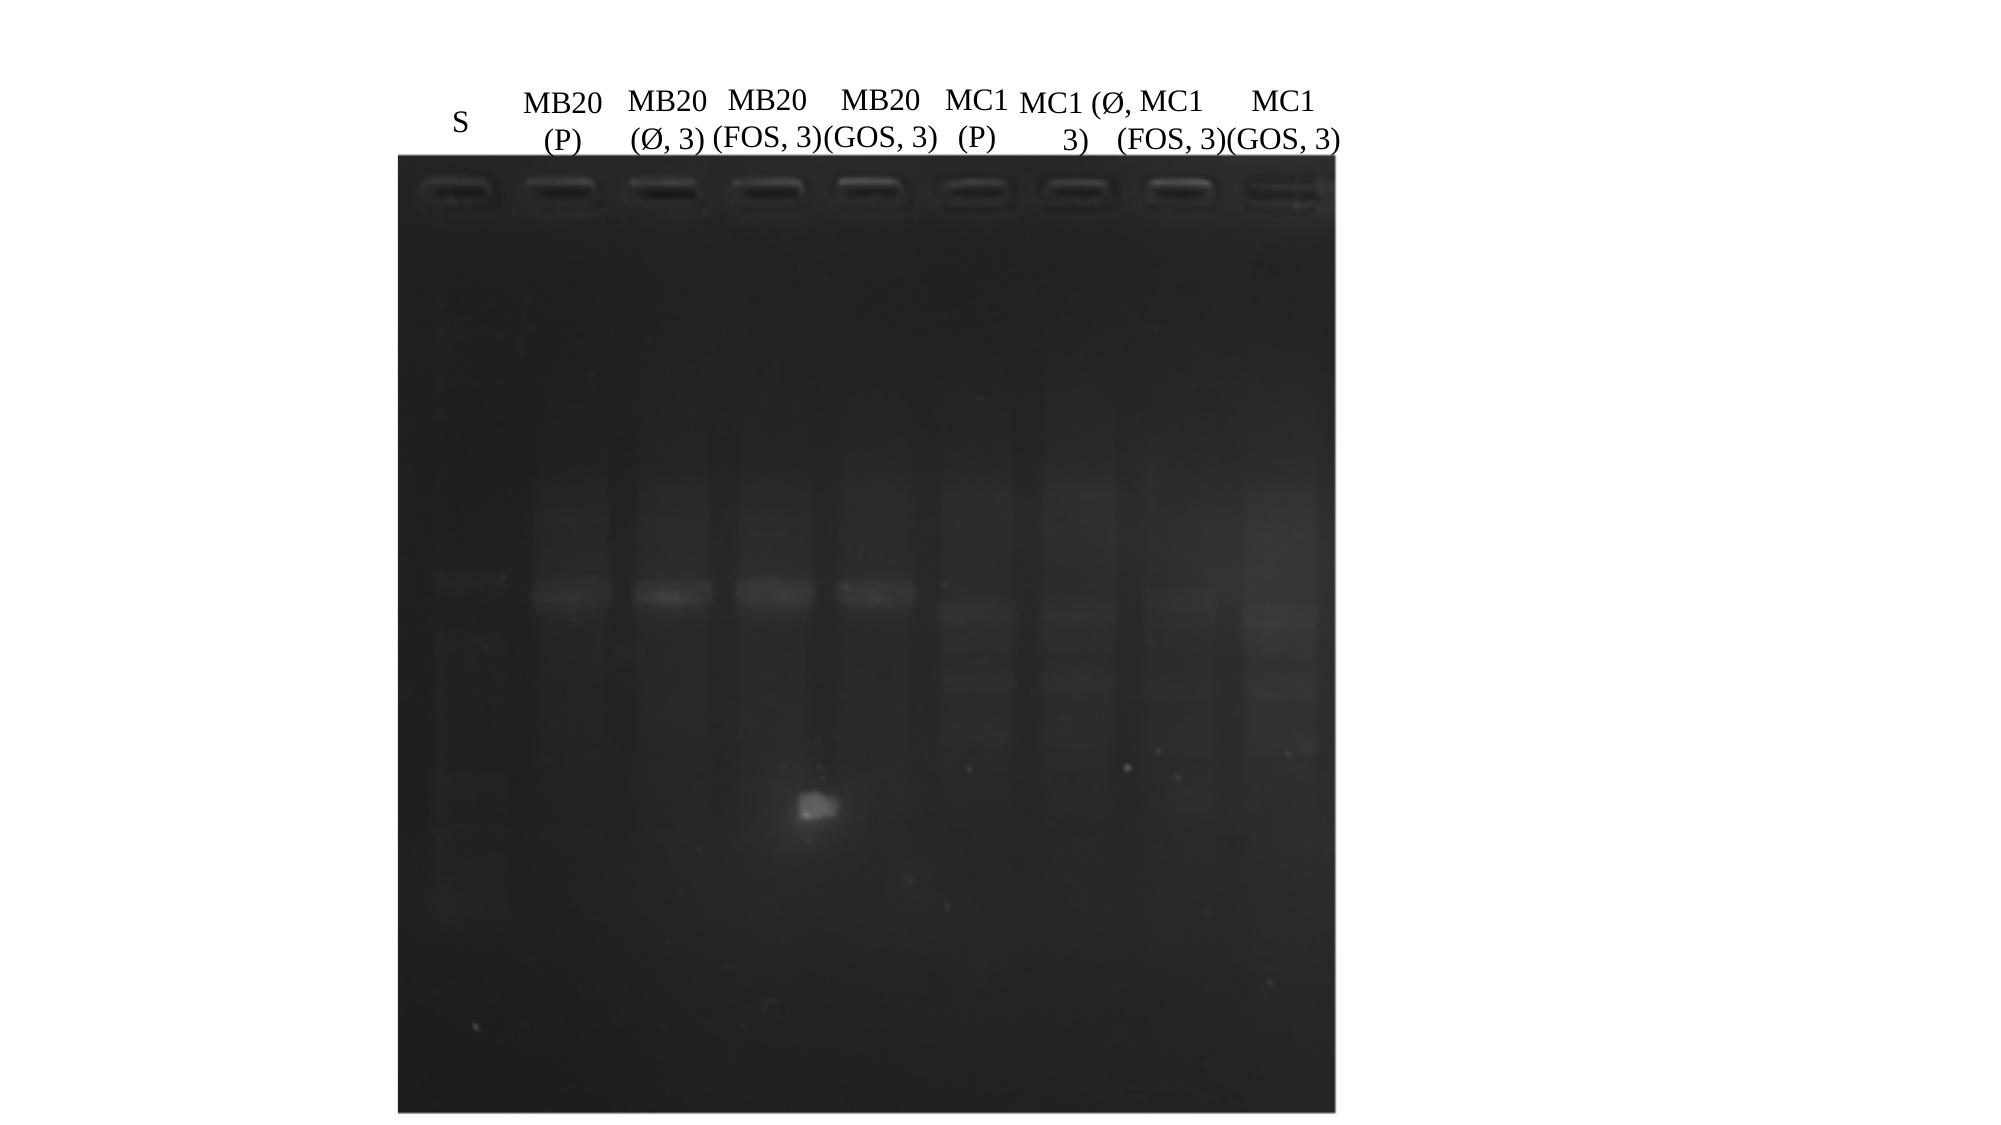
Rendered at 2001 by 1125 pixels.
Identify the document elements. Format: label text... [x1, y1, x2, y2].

text_box MC1 (FOS, 3) [1099, 73, 1208, 145]
text_box MB20 (FOS, 3) [696, 71, 807, 145]
text_box MC1 (Ø, 3) [1004, 74, 1099, 145]
text_box MB20 (P) [491, 74, 605, 145]
text_box MC1 (P) [916, 71, 1039, 145]
text_box MC1 (GOS, 3) [1208, 73, 1359, 163]
picture [397, 145, 1350, 1125]
text_box MB20 (Ø, 3) [605, 73, 696, 145]
text_box S [399, 93, 491, 145]
text_box MB20 (GOS, 3) [807, 71, 916, 145]
